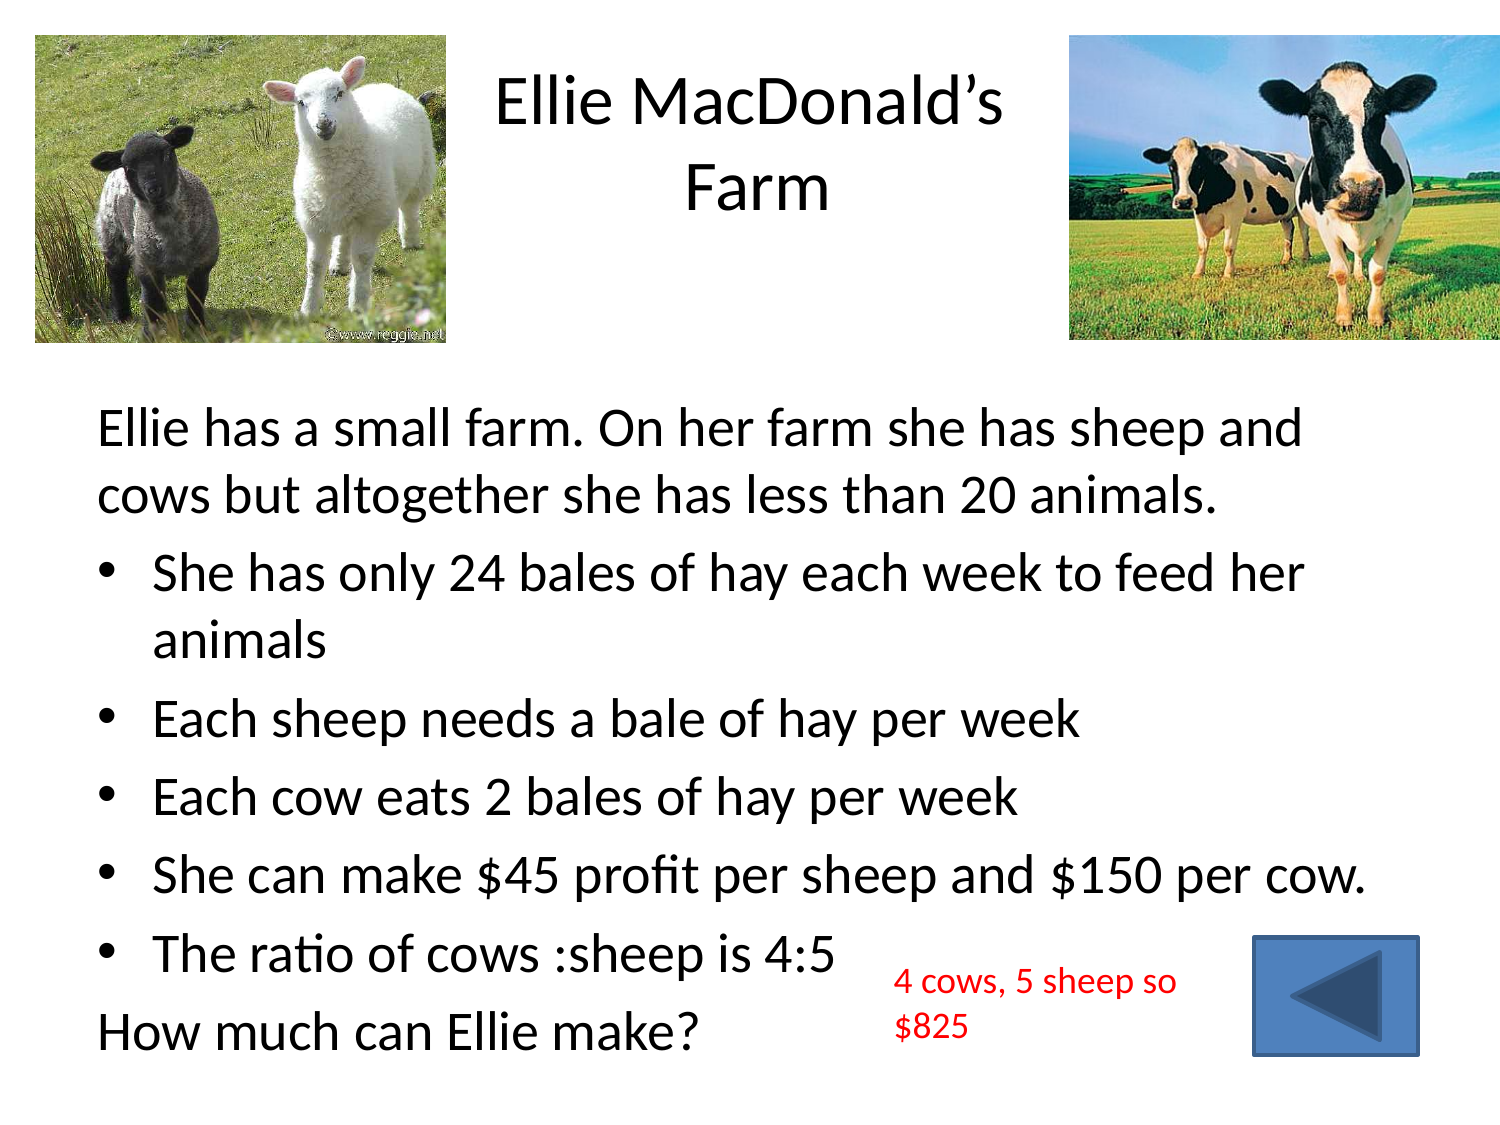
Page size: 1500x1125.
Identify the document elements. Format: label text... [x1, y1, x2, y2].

text_box 4 cows, 5 sheep so $825 [878, 949, 1196, 1054]
picture [1069, 34, 1500, 341]
text_box [1252, 935, 1420, 1057]
list Ellie has a small farm. On her farm she has sheep and cows but altogether she has less than 20 animals. She has only 24 bales of hay each week to feed her animals Each sheep needs a bale of hay per week Each cow eats 2 bales of hay per week She can make $45 profit per sheep and $150 per cow. The ratio of cows :sheep is 4:5 How much can Ellie make? [82, 382, 1432, 1079]
title Ellie MacDonald’s Farm [450, 45, 1064, 233]
picture [34, 34, 446, 343]
